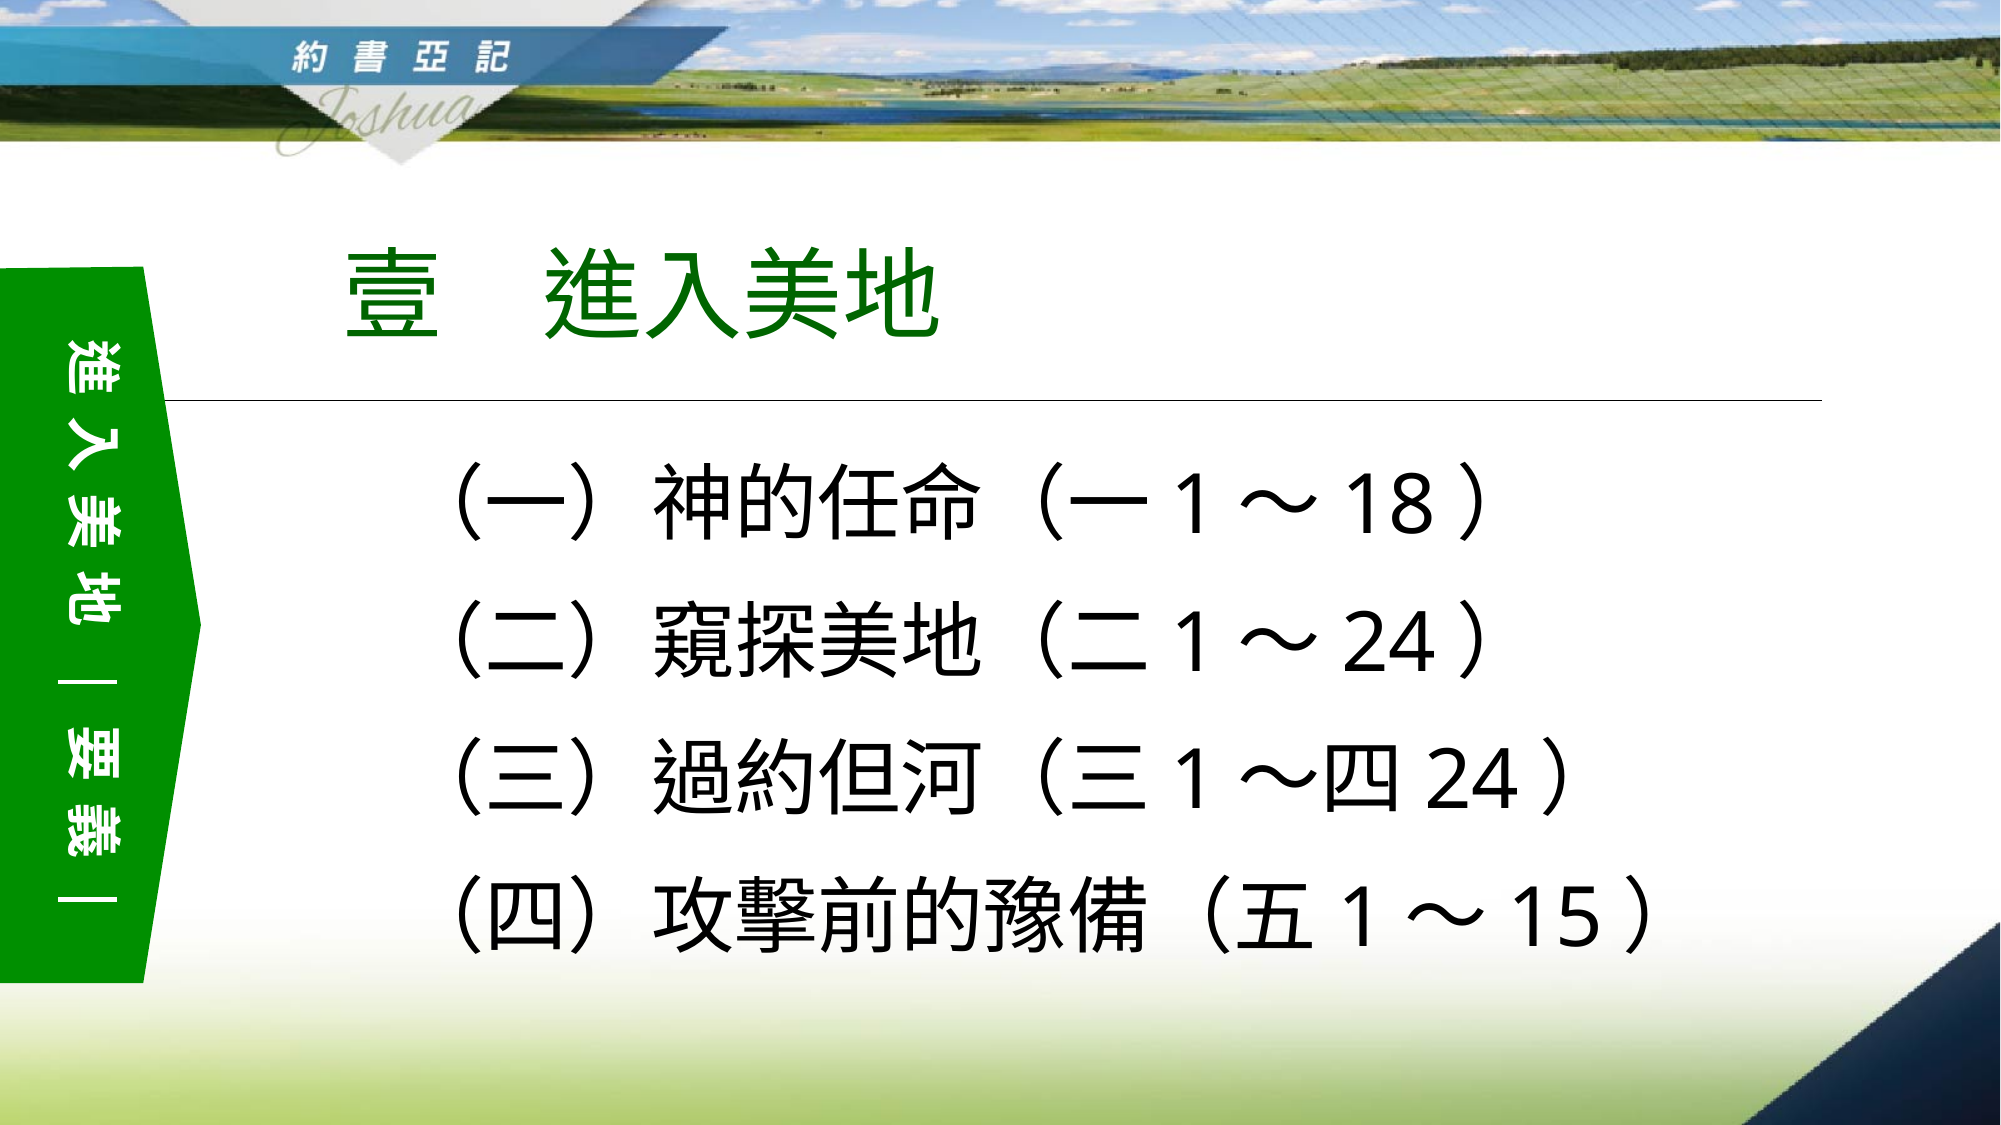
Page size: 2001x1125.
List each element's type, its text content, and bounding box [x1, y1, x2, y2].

text_box [0, 265, 202, 985]
text_box （一）神的任命（一1～18） （二）窺探美地（二1～24） （三）過約但河（三1～四24） （四）攻擊前的豫備（五1～15） [328, 443, 1986, 971]
text_box 壹 進入美地 [328, 223, 1203, 359]
picture [0, 0, 2001, 1125]
text_box 進入美地 要義 [38, 324, 137, 918]
